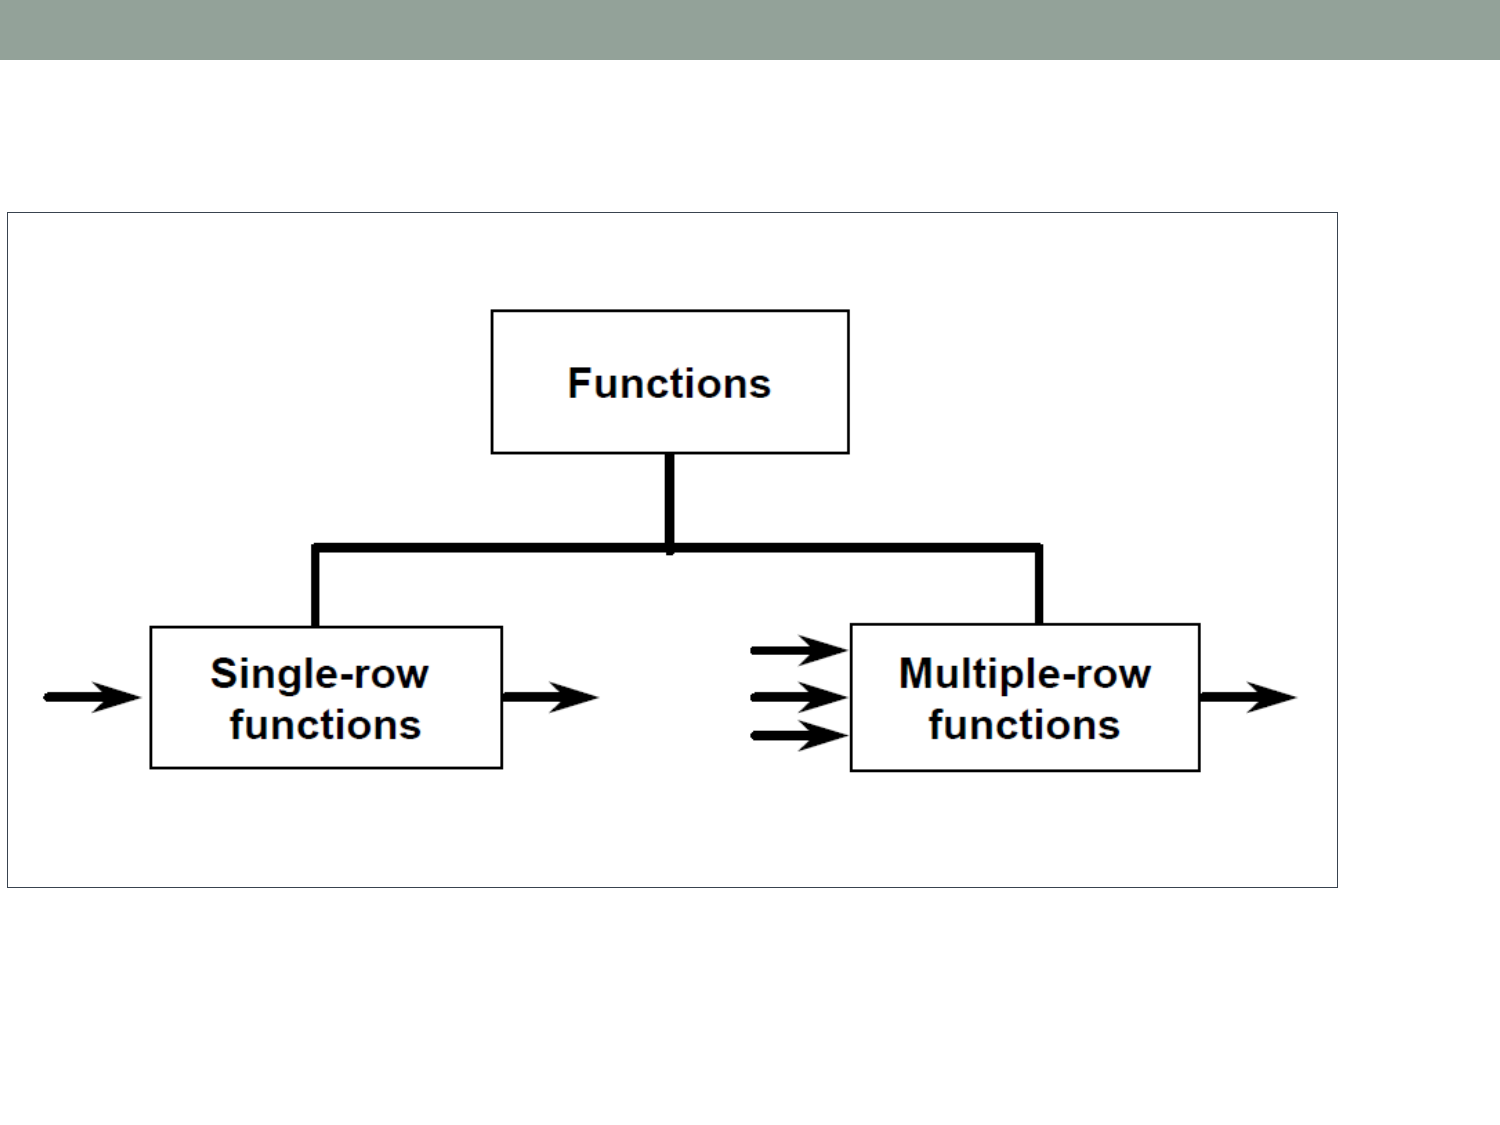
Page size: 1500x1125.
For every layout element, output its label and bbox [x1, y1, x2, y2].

title [75, 87, 1425, 250]
list [6, 212, 1338, 888]
